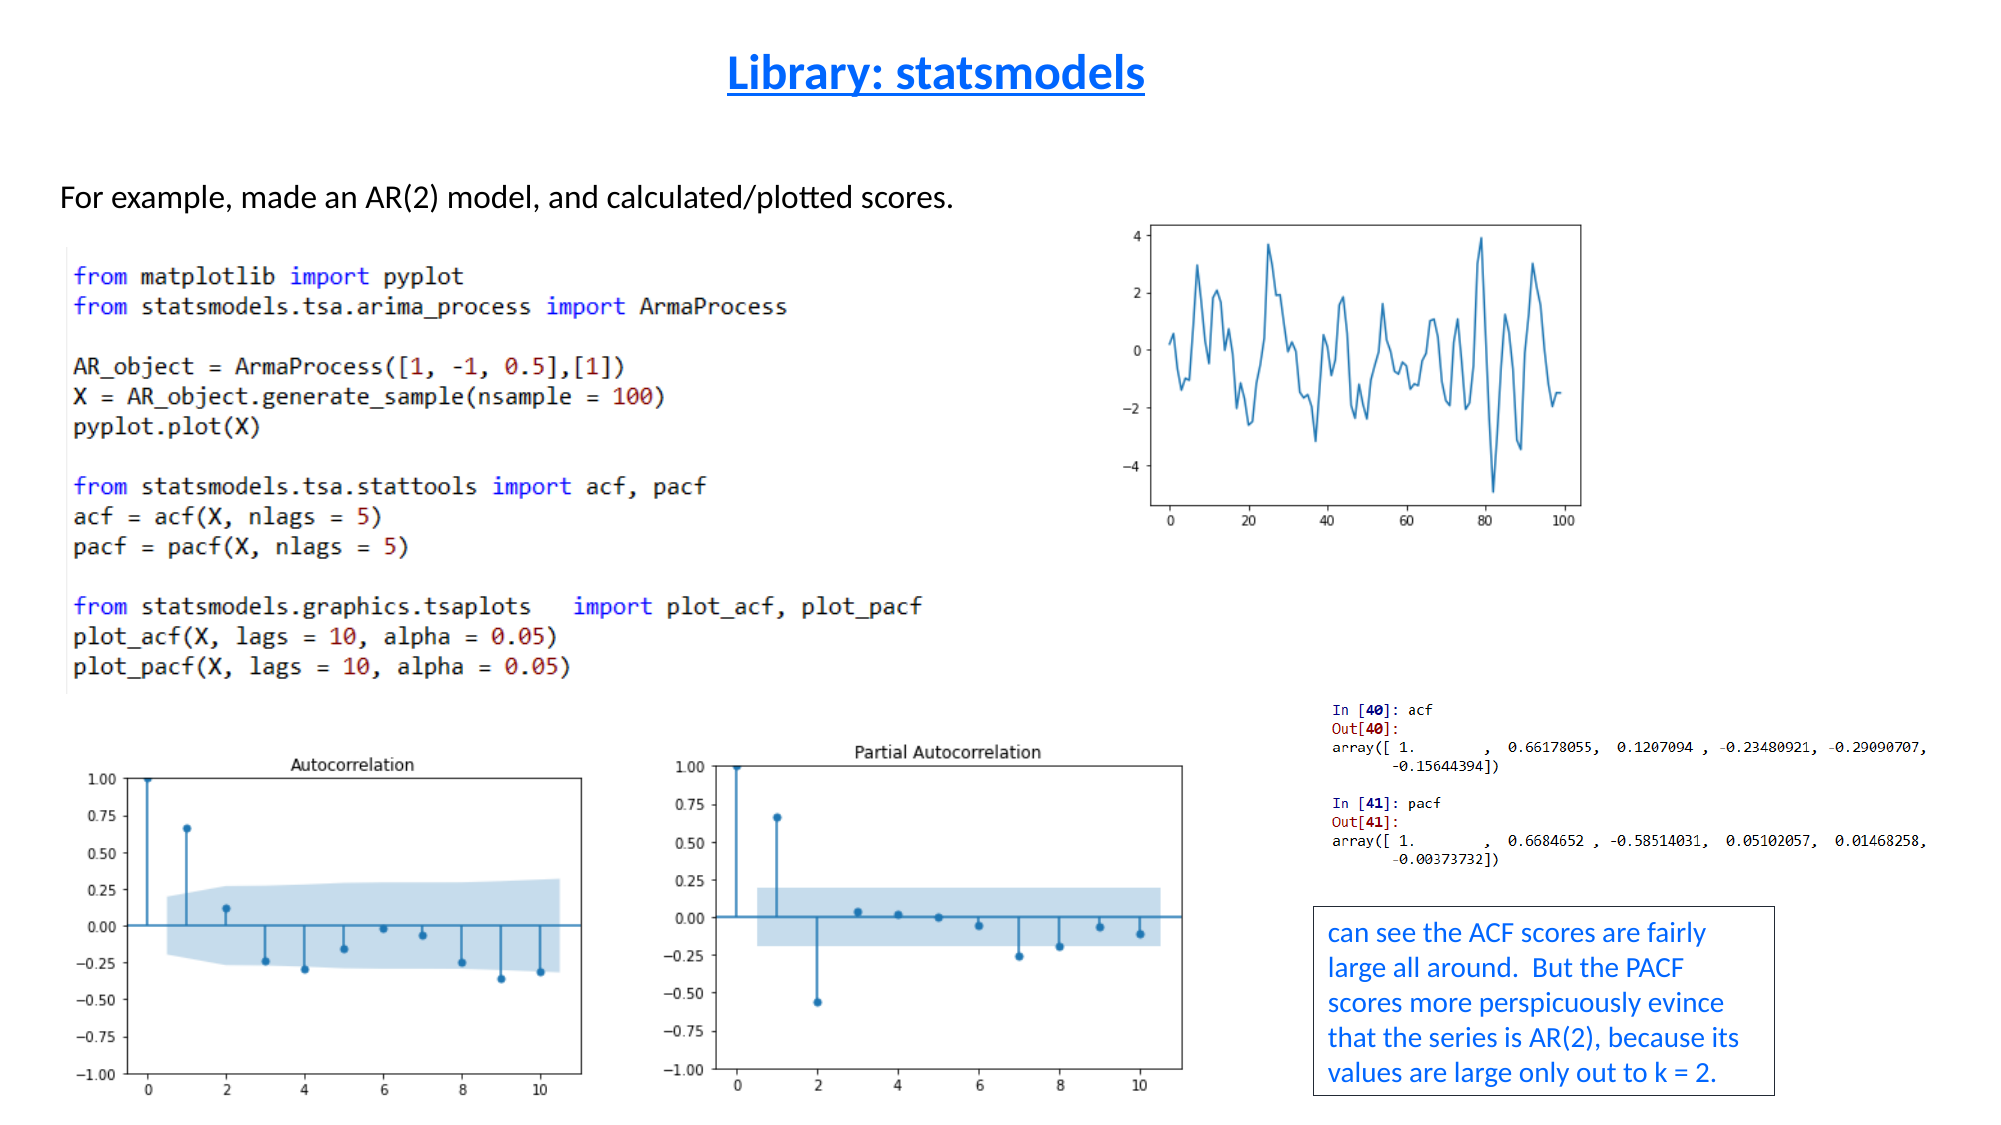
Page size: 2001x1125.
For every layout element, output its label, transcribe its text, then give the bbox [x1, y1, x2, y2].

picture [66, 247, 941, 694]
text_box Library: statsmodels [712, 32, 1161, 108]
text_box can see the ACF scores are fairly large all around. But the PACF scores more perspicuously evince that the series is AR(2), because its values are large only out to k = 2. [1313, 906, 1775, 1096]
picture [653, 735, 1190, 1103]
picture [1112, 217, 1588, 536]
picture [1330, 693, 1943, 875]
picture [66, 748, 589, 1106]
text_box For example, made an AR(2) model, and calculated/plotted scores. [45, 167, 1913, 223]
